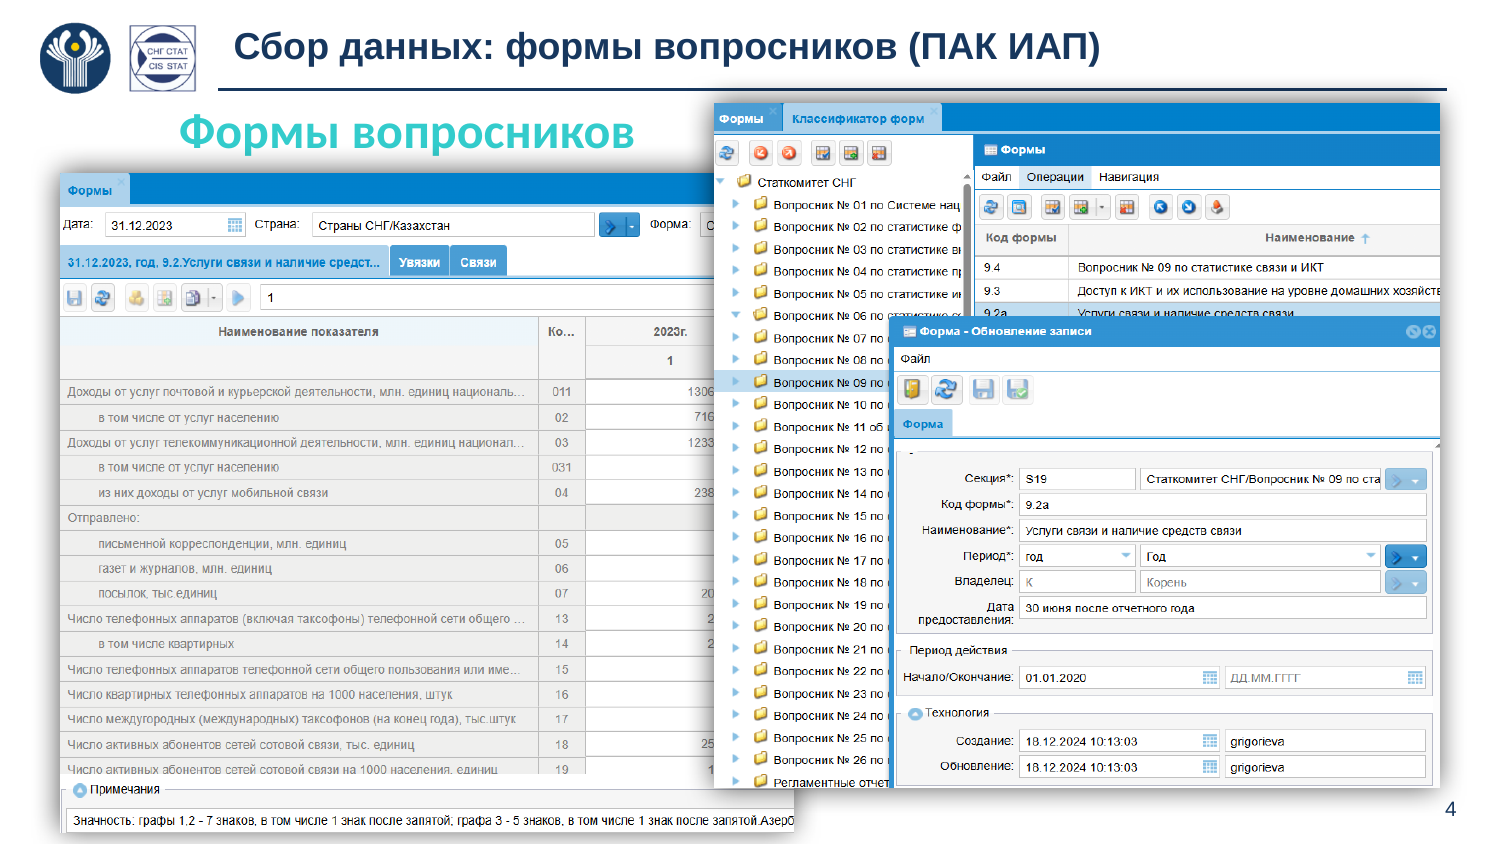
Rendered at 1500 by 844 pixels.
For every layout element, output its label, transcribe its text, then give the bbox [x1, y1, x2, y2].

title Сбор данных: формы вопросников (ПАК ИАП) [218, 0, 1282, 90]
text_box Формы вопросников [64, 91, 702, 153]
picture [0, 0, 1440, 833]
